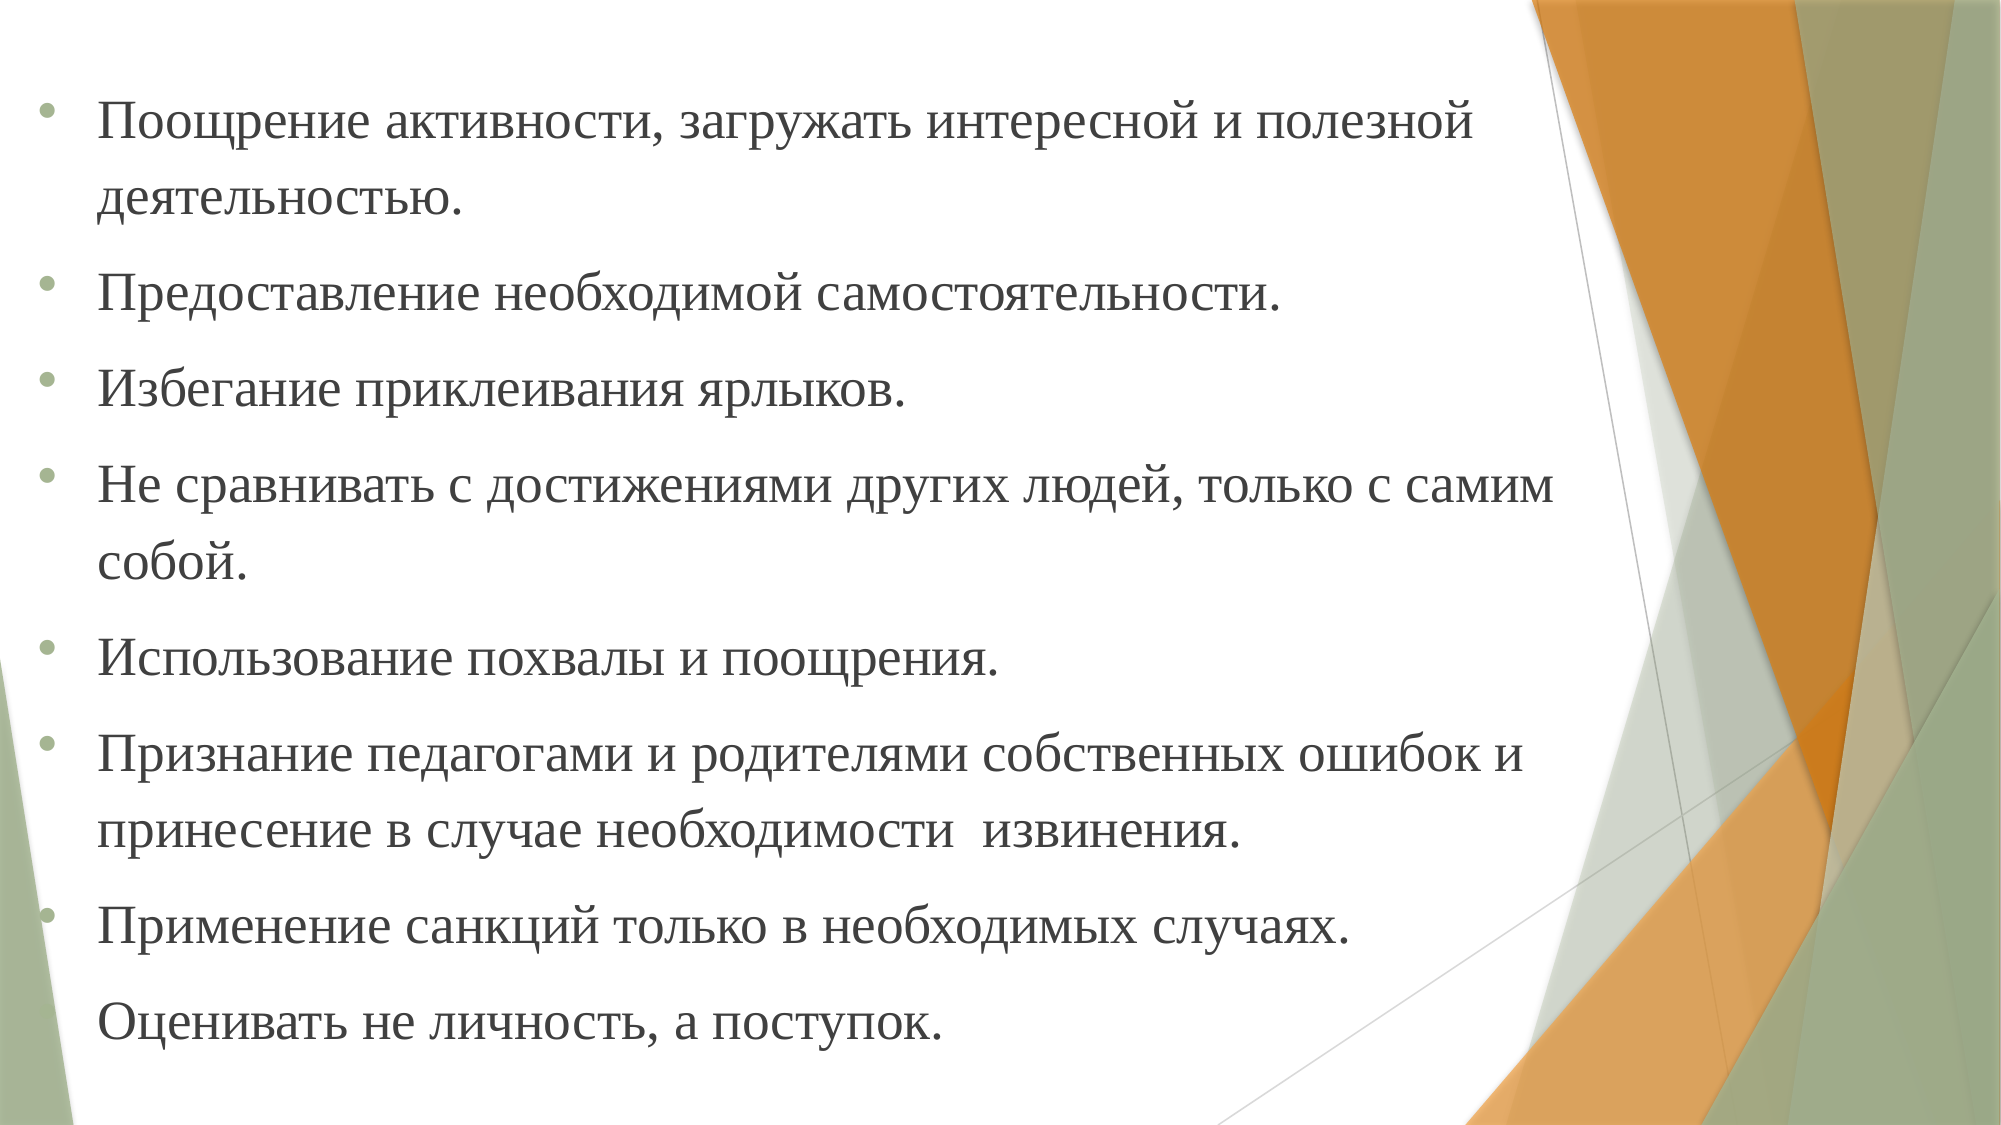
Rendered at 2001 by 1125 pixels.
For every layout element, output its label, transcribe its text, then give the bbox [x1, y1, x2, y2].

list Поощрение активности, загружать интересной и полезной деятельностью. Предоставление необходимой самостоятельности. Избегание приклеивания ярлыков. Не сравнивать с достижениями других людей, только с самим собой. Использование похвалы и поощрения. Признание педагогами и родителями собственных ошибок и принесение в случае необходимости извинения. Применение санкций только в необходимых случаях. Оценивать не личность, а поступок. [24, 65, 1691, 1066]
